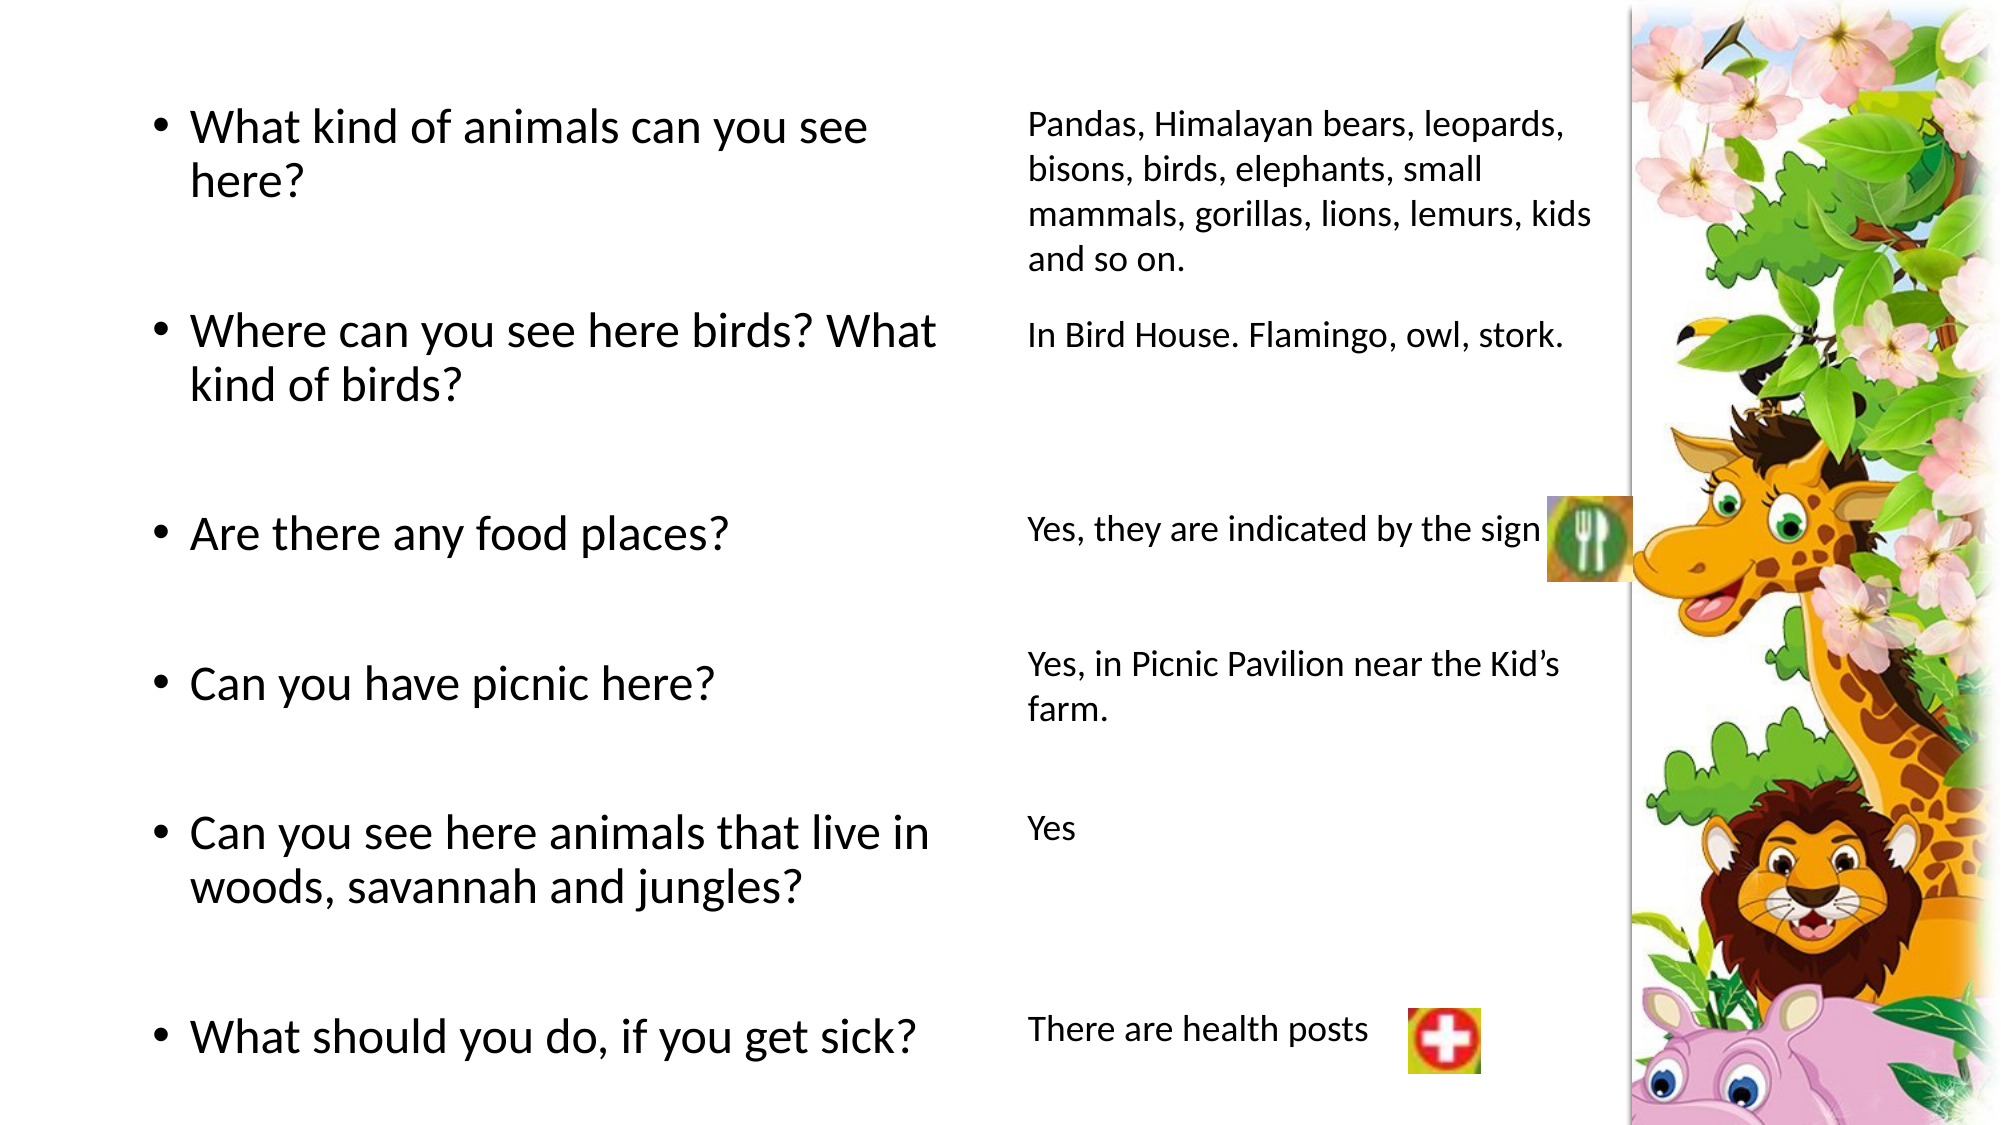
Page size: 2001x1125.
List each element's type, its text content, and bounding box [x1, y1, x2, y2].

text_box There are health posts [1013, 996, 1548, 1057]
picture [1547, 0, 2000, 1125]
text_box In Bird House. Flamingo, owl, stork. [1012, 303, 1632, 363]
text_box Yes, they are indicated by the sign [1012, 496, 1547, 556]
picture [1408, 1008, 1481, 1074]
text_box Yes [1012, 795, 1565, 855]
text_box Yes, in Picnic Pavilion near the Kid’s farm. [1013, 631, 1632, 737]
text_box Pandas, Himalayan bears, leopards, bisons, birds, elephants, small mammals, gorillas, lions, lemurs, kids and so on. [1013, 91, 1632, 286]
list What kind of animals can you see here? Where can you see here birds? What kind of birds? Are there any food places? Can you have picnic here? Can you see here animals that live in woods, savannah and jungles? What should you do, if you get sick? [137, 92, 1000, 1089]
